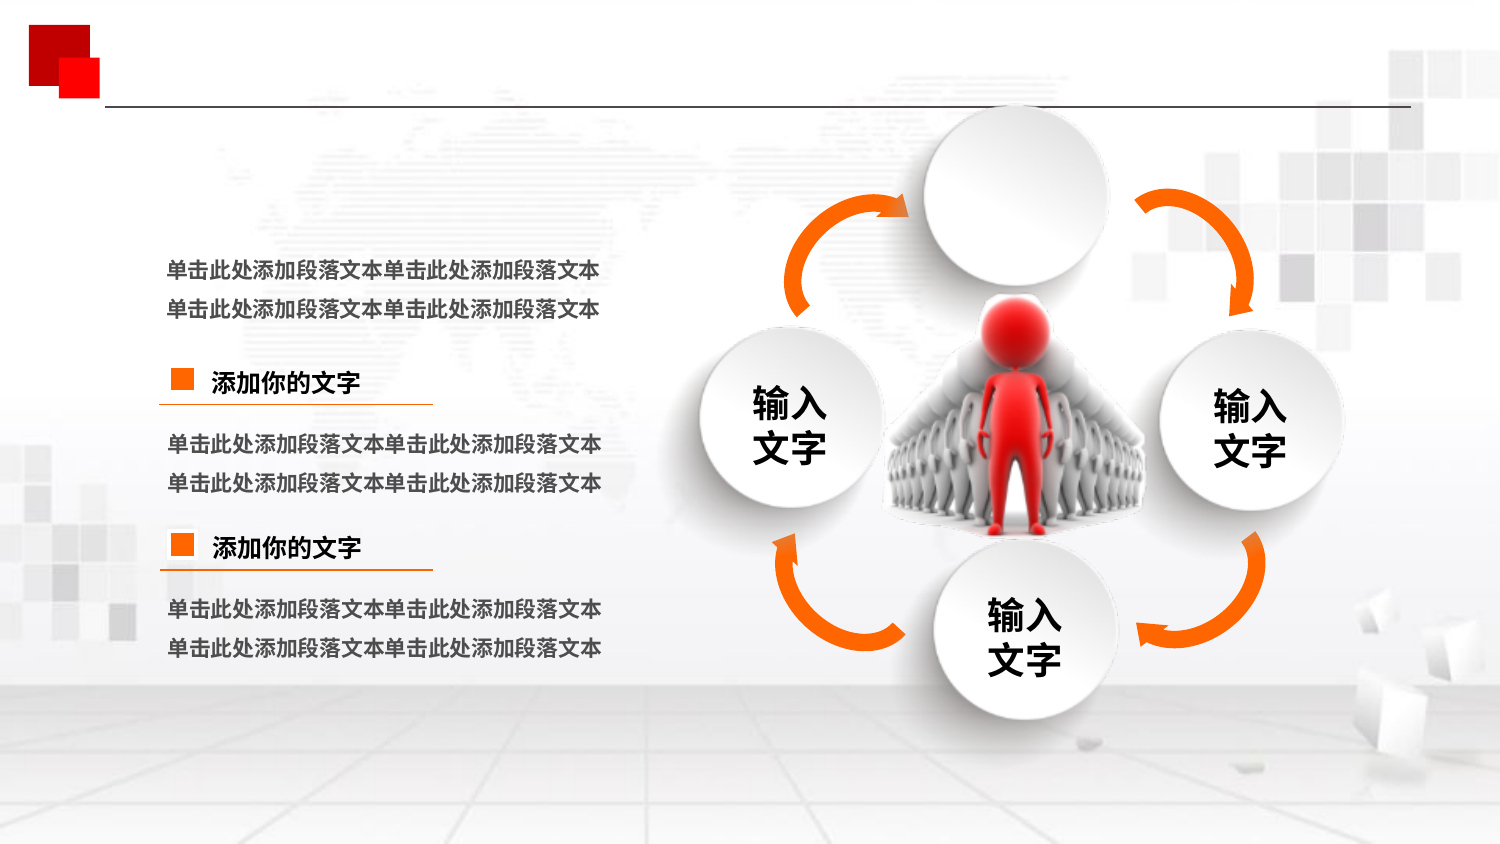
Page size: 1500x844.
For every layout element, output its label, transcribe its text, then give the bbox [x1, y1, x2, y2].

text_box 单击此处添加段落文本单击此处添加段落文本单击此处添加段落文本单击此处添加段落文本 [151, 235, 619, 330]
text_box [167, 529, 197, 560]
text_box [773, 575, 854, 653]
text_box 单击此处添加段落文本单击此处添加段落文本单击此处添加段落文本单击此处添加段落文本 [152, 409, 619, 504]
picture [0, 0, 1500, 844]
text_box [1153, 578, 1266, 651]
text_box 单击此处添加段落文本单击此处添加段落文本单击此处添加段落文本单击此处添加段落文本 [152, 575, 621, 669]
text_box [167, 363, 197, 395]
text_box [1143, 186, 1256, 295]
text_box 添加你的文字 [197, 525, 378, 568]
text_box [781, 198, 844, 292]
text_box 添加你的文字 [197, 360, 377, 403]
